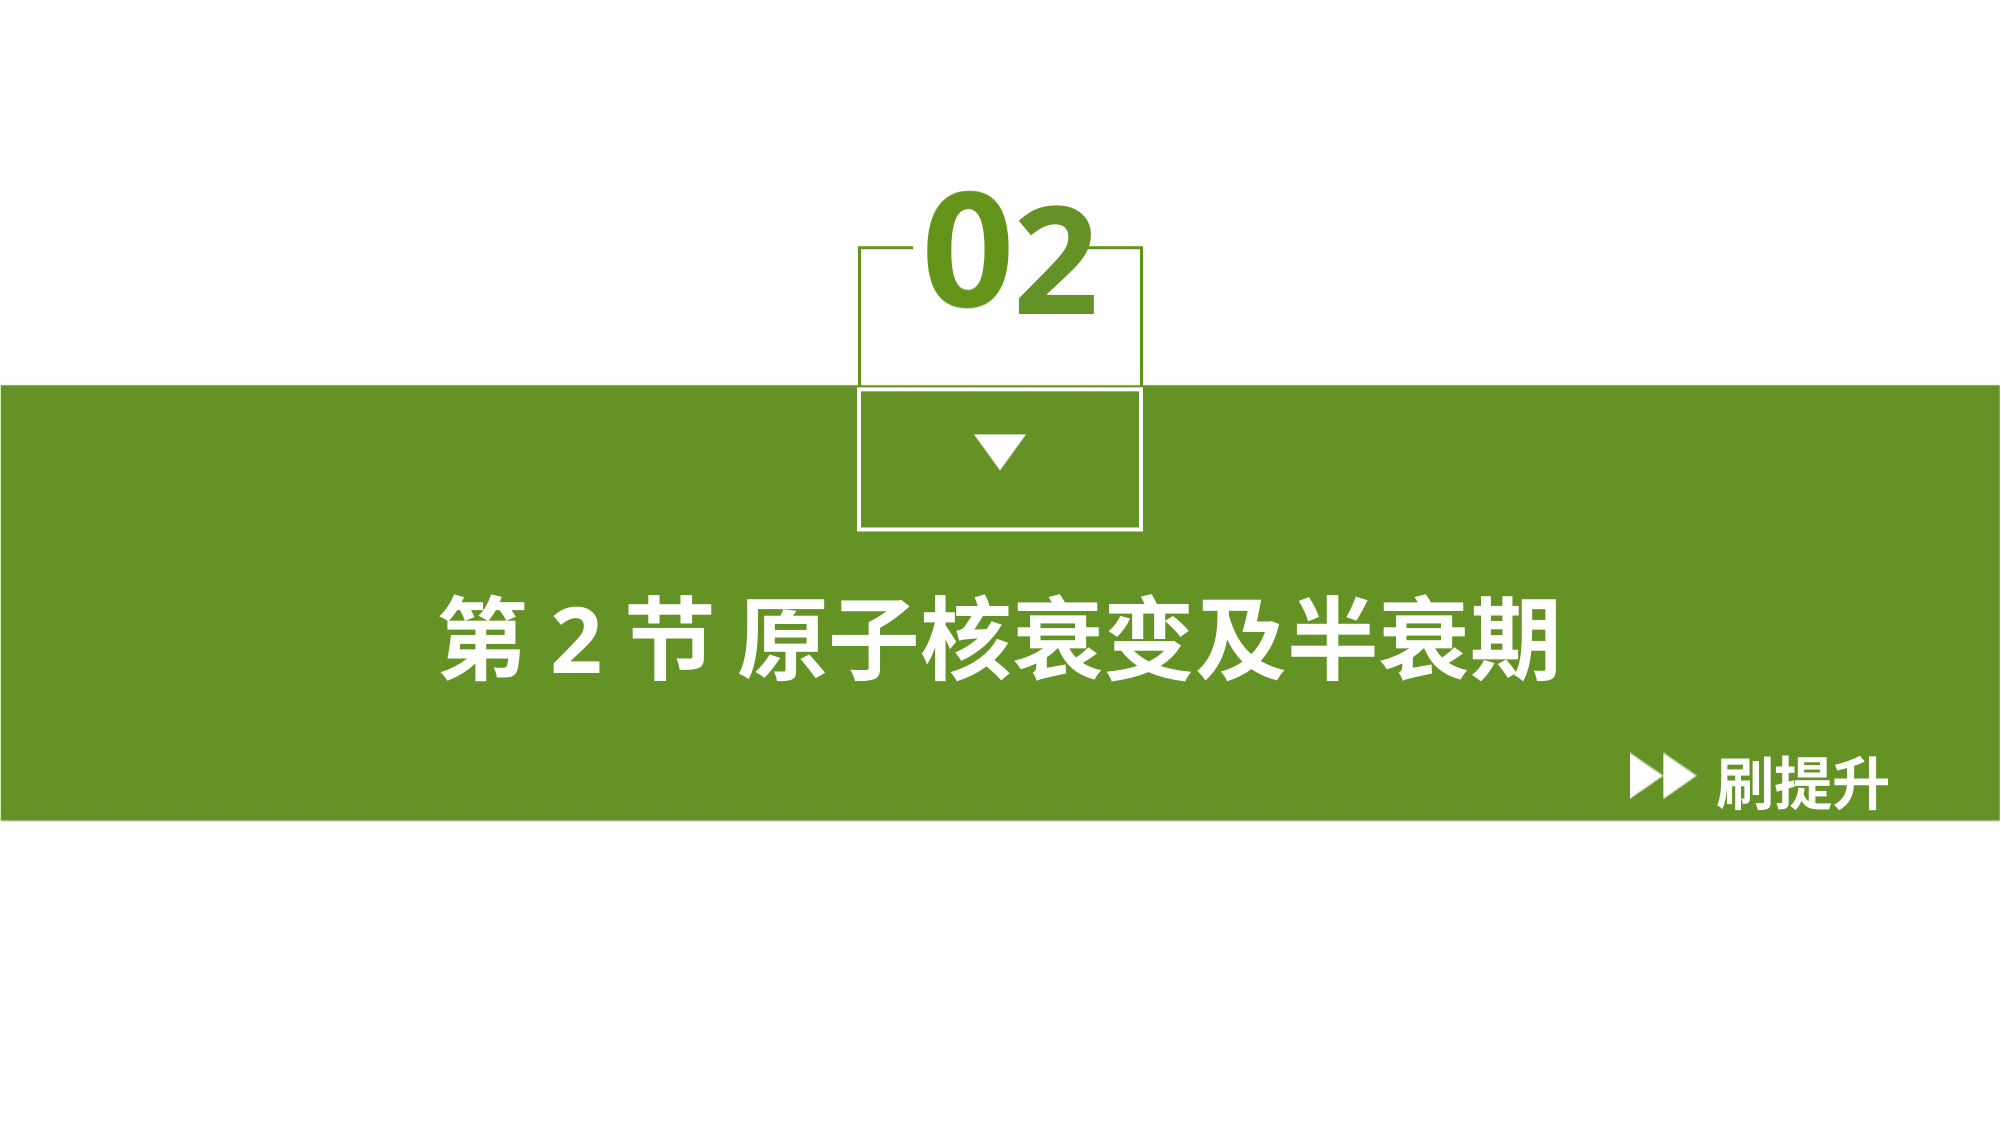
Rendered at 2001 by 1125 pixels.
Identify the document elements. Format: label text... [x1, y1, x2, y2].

text_box 刷提升 [1715, 718, 1997, 812]
picture [0, 699, 2000, 1125]
text_box 2 [1013, 156, 1173, 353]
text_box 第2节 原子核衰变及半衰期 [0, 572, 2000, 699]
picture [0, 0, 2000, 572]
